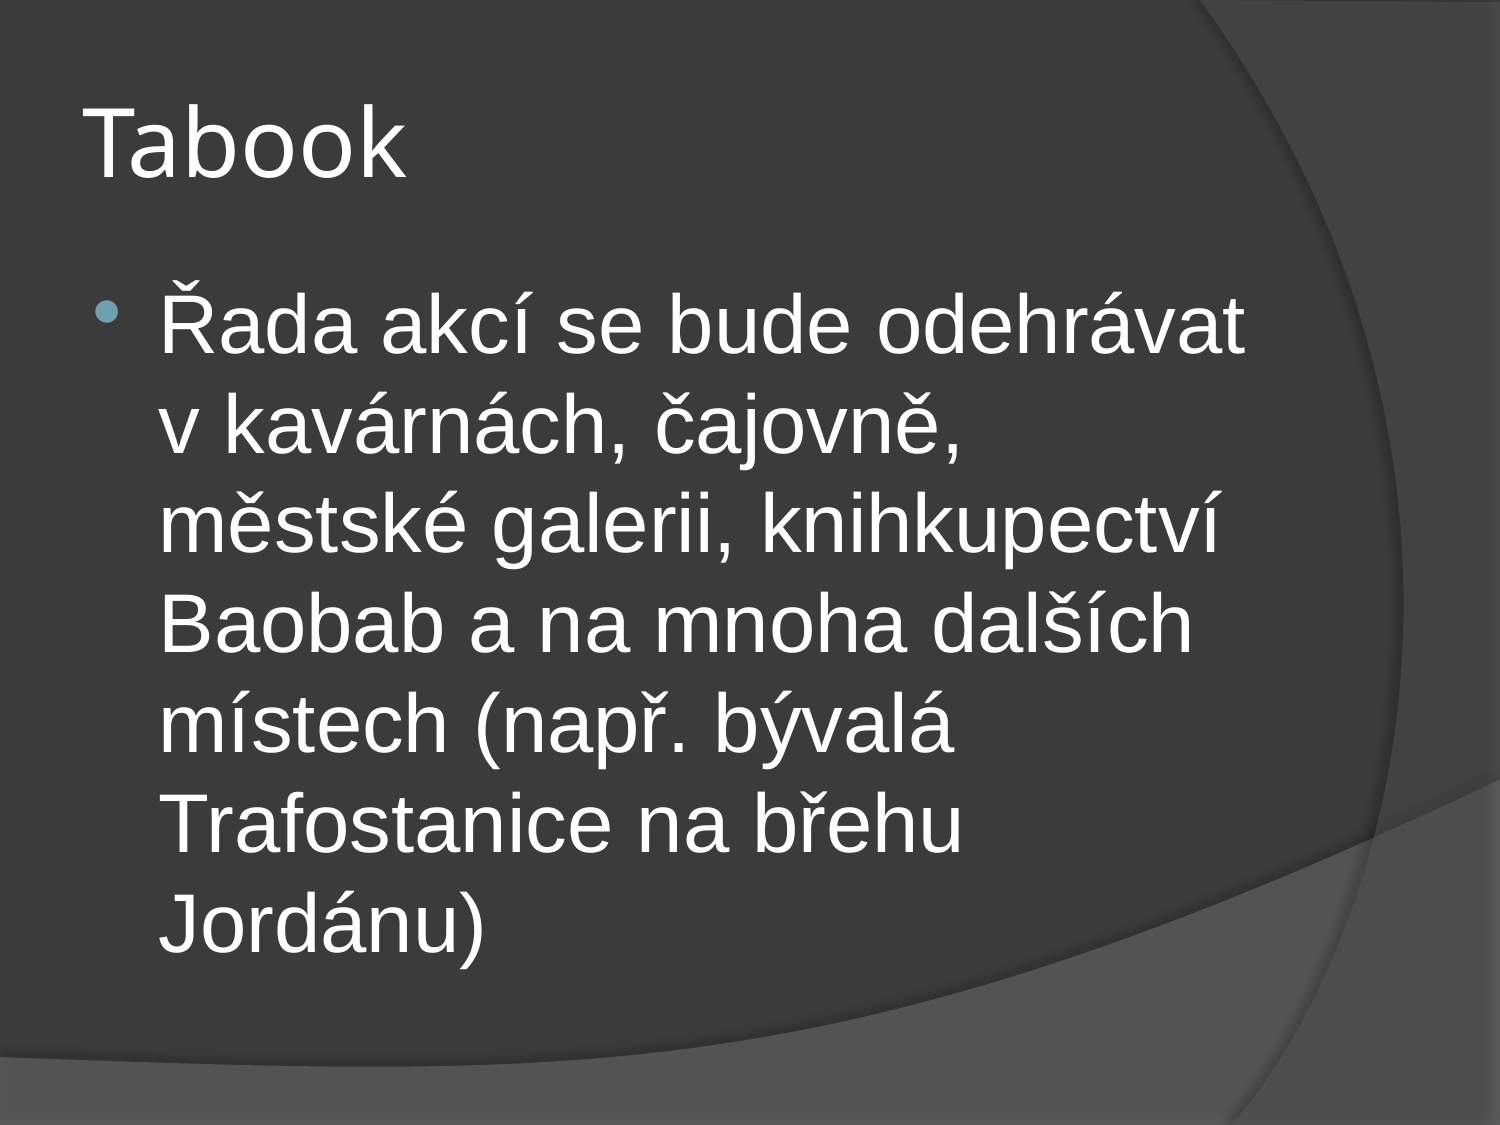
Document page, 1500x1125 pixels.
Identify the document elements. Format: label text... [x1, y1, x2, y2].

title Tabook [75, 45, 1300, 233]
list Řada akcí se bude odehrávat v kavárnách, čajovně, městské galerii, knihkupectví Baobab a na mnoha dalších místech (např. bývalá Trafostanice na břehu Jordánu) [75, 262, 1300, 1005]
